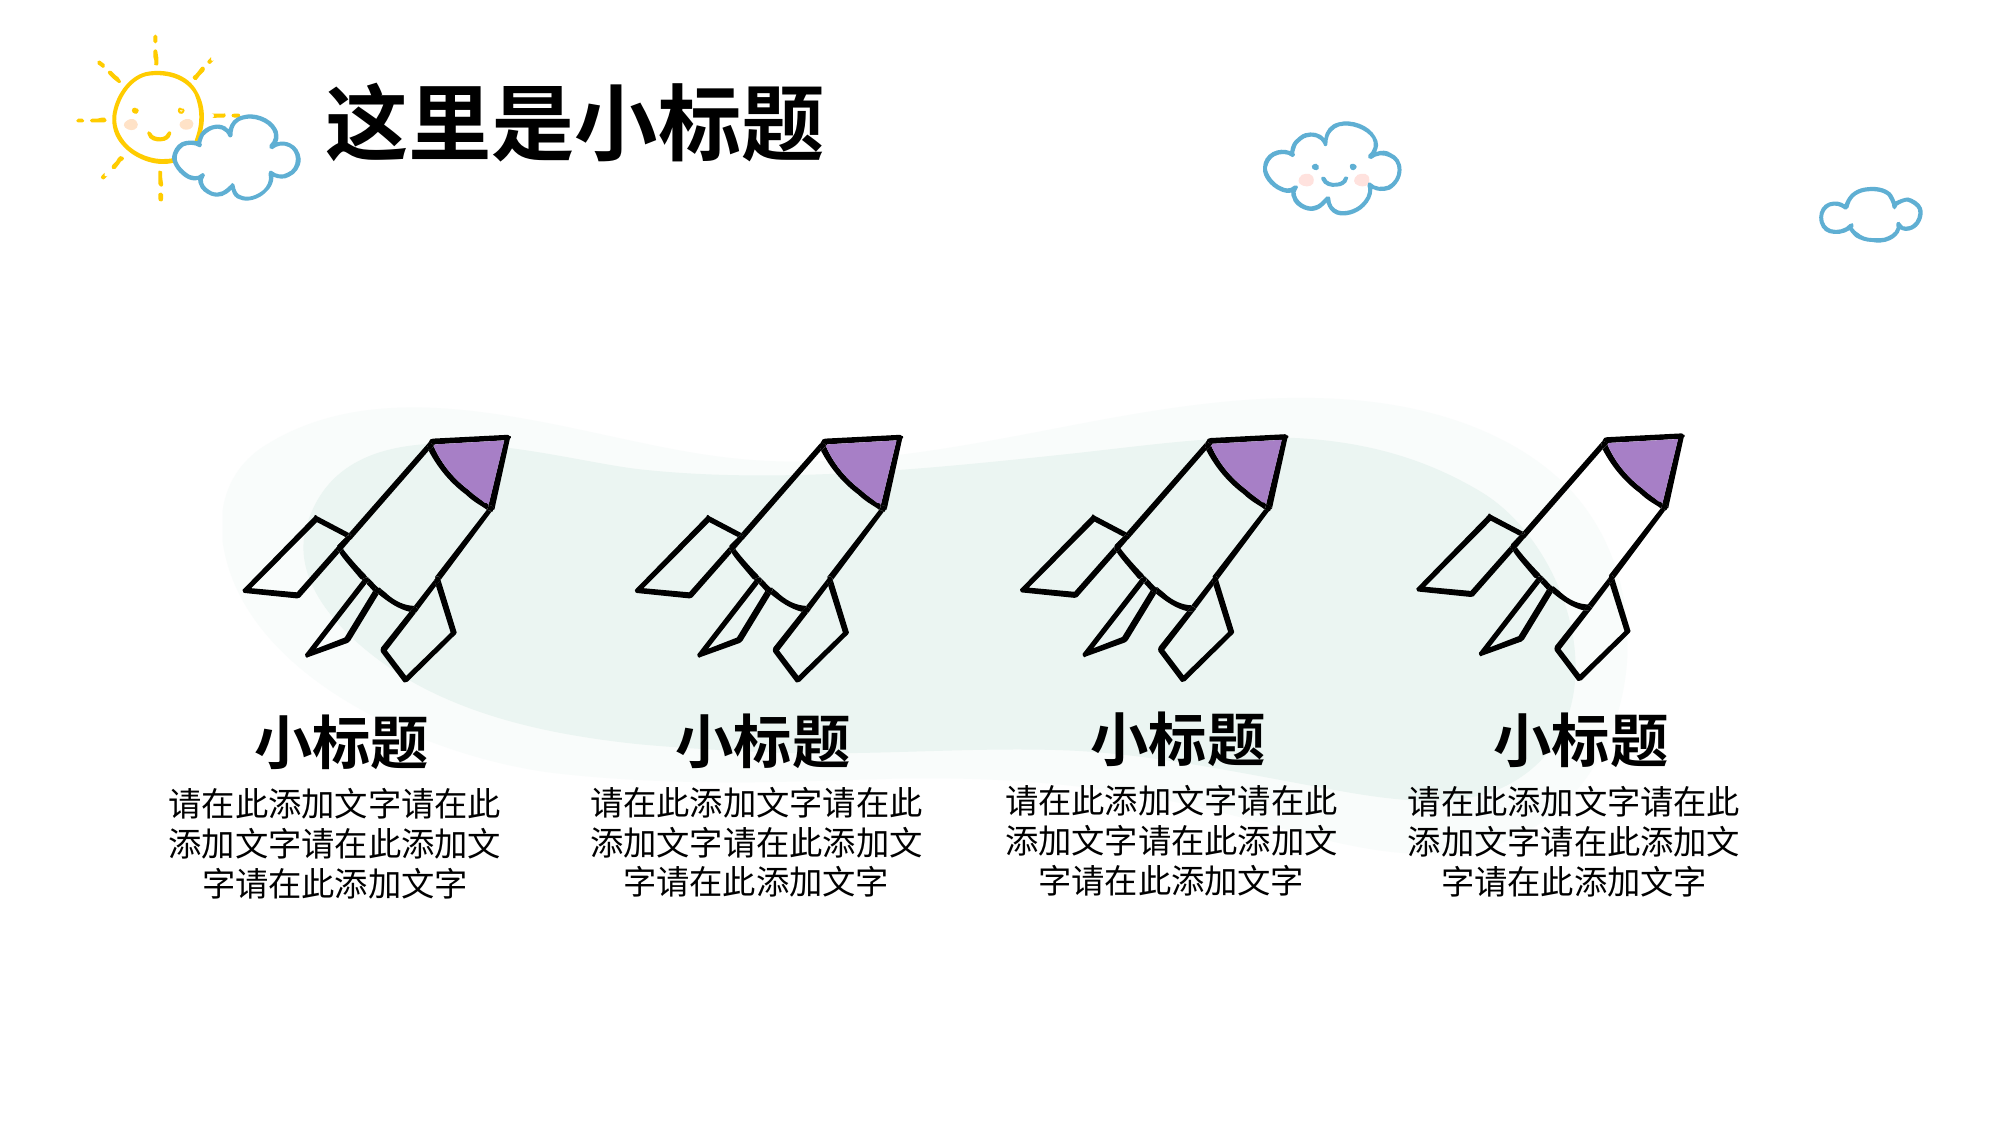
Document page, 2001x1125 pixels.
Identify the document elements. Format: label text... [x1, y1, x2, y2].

text_box 请在此添加文字请在此添加文字请在此添加文字请在此添加文字 [1383, 773, 1765, 909]
picture [222, 397, 1628, 855]
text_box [240, 454, 542, 682]
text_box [1017, 454, 1320, 682]
text_box 请在此添加文字请在此添加文字请在此添加文字请在此添加文字 [565, 855, 947, 910]
text_box 小标题 [1628, 696, 1713, 773]
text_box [1414, 453, 1716, 681]
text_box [632, 454, 935, 682]
text_box 请在此添加文字请在此添加文字请在此添加文字请在此添加文字 [144, 775, 526, 911]
picture [76, 33, 1924, 244]
text_box 请在此添加文字请在此添加文字请在此添加文字请在此添加文字 [980, 855, 1362, 908]
